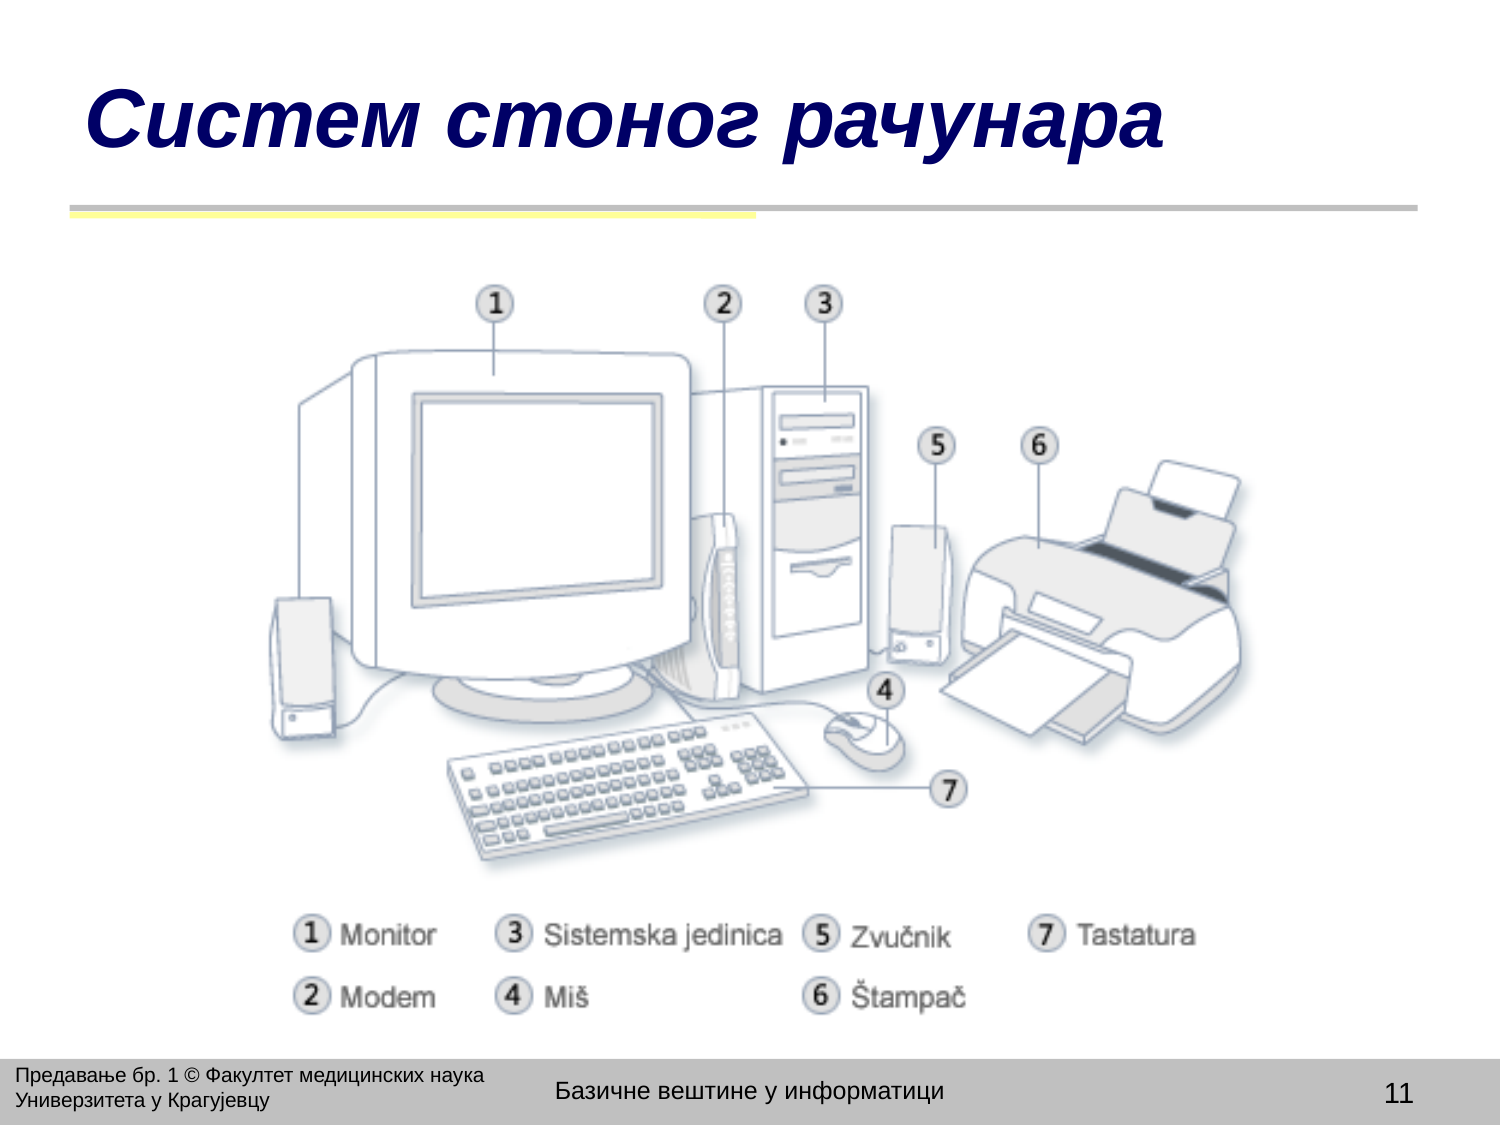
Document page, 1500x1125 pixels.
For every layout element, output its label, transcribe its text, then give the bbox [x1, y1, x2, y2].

footer Базичне вештине у информатици [512, 1066, 988, 1125]
slide_number 11 [1079, 1066, 1430, 1125]
title Систем стоног рачунара [69, 19, 1426, 208]
slide_number Предавање бр. 1 © Факултет медицинских наука Универзитета у Крагујевцу [0, 1053, 599, 1108]
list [241, 230, 1271, 1037]
